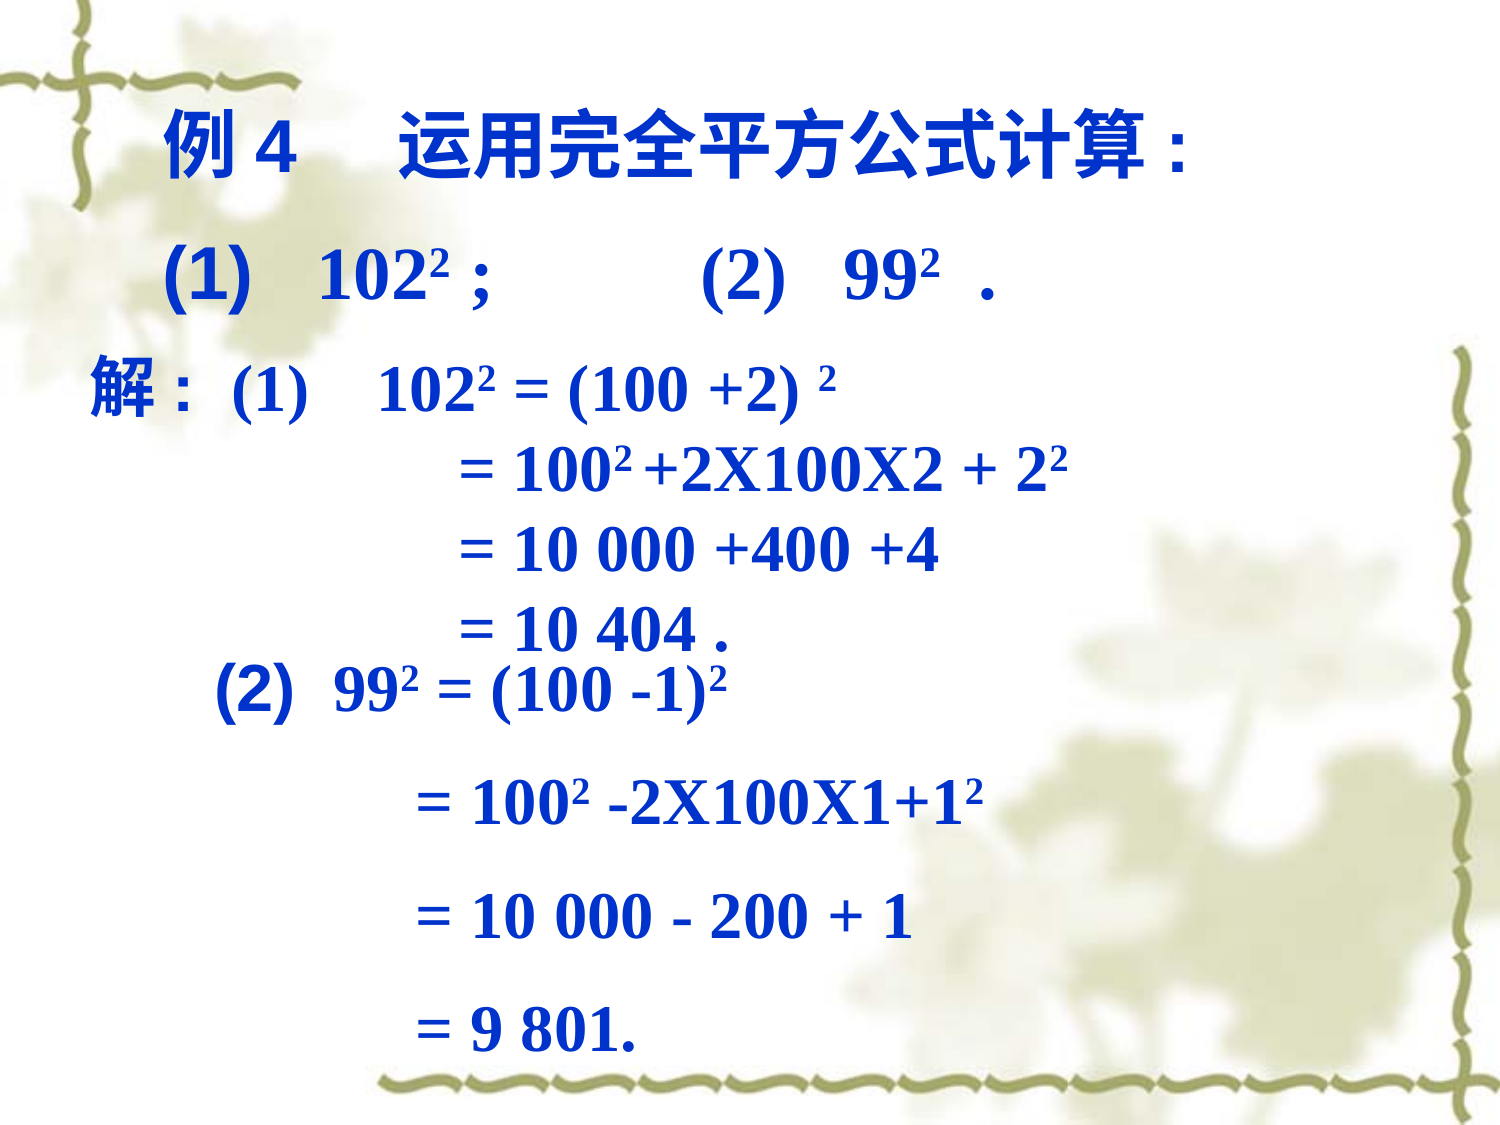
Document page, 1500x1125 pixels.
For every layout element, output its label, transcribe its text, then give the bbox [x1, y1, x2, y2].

text_box 例4 运用完全平方公式计算: (1) 1022 ; (2) 992 . [147, 90, 1412, 323]
picture [0, 0, 1500, 1125]
text_box 解: (1) 1022 = (100 +2) 2 = 1002 +2Χ100Χ2 + 22 = 10 000 +400 +4 = 10 404 . [74, 337, 1354, 672]
text_box (2) 992 = (100 -1)2 = 1002 -2Χ100Χ1+12 = 10 000 - 200 + 1 = 9 801. [200, 637, 1125, 1072]
